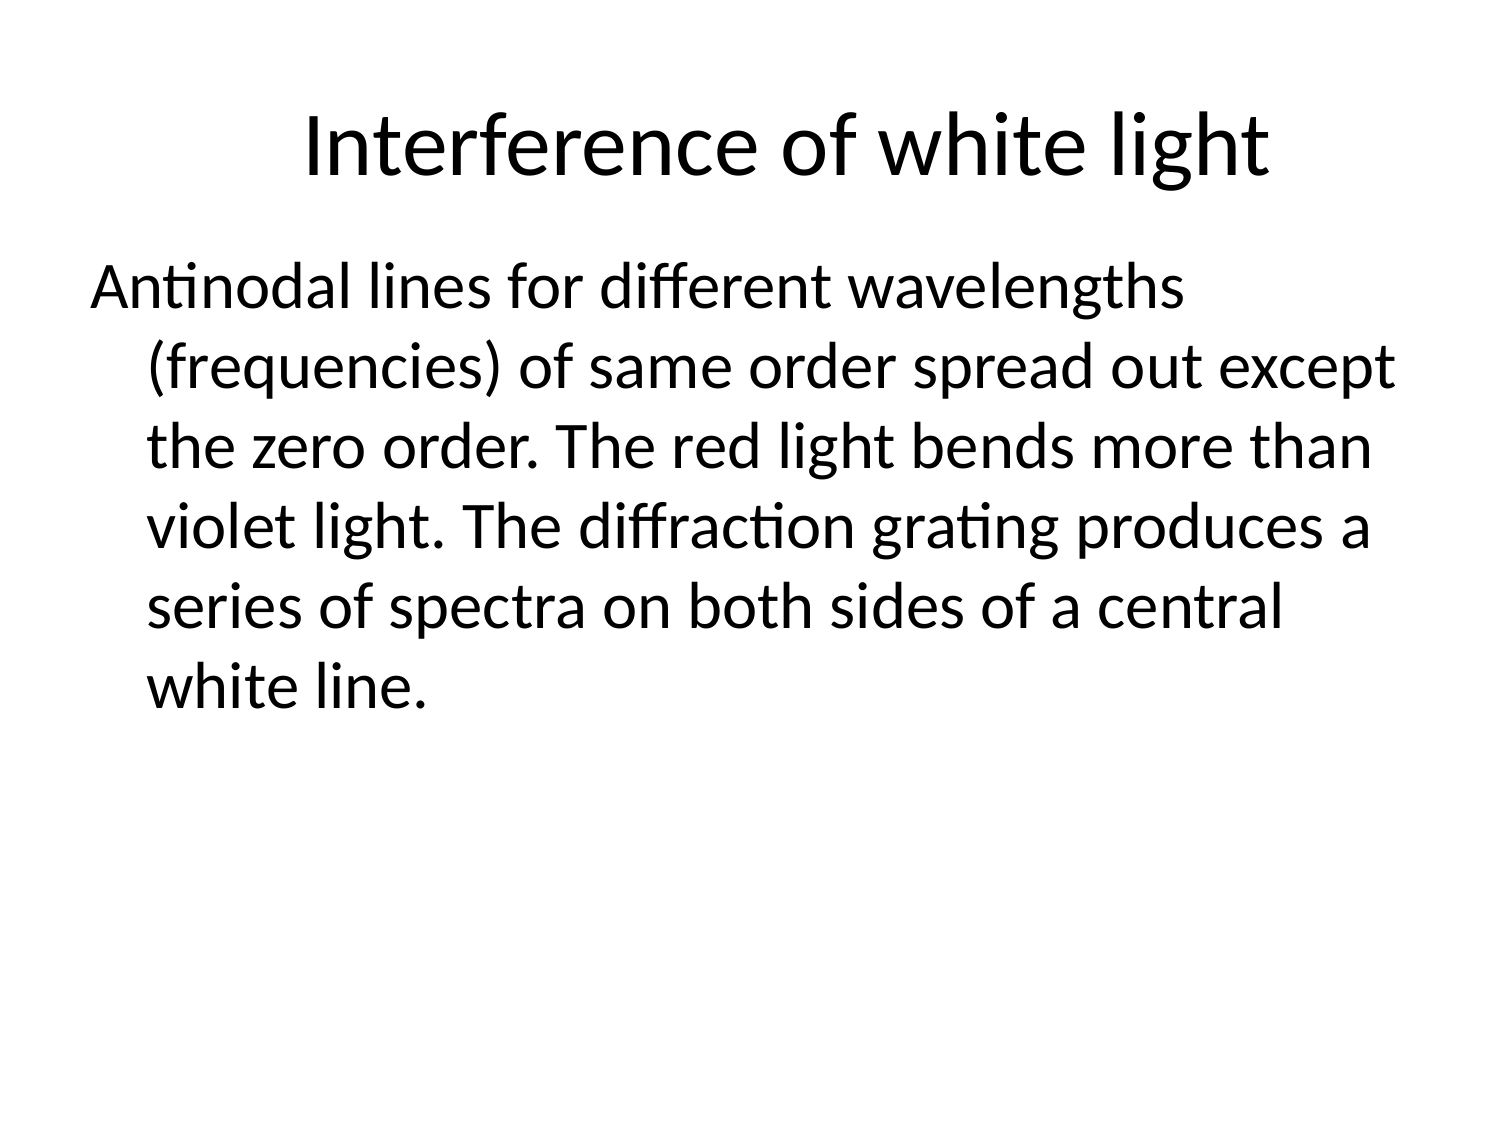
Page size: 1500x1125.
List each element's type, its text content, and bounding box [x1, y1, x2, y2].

list Antinodal lines for different wavelengths (frequencies) of same order spread out except the zero order. The red light bends more than violet light. The diffraction grating produces a series of spectra on both sides of a central white line. [75, 234, 1425, 1005]
title Interference of white light [75, 45, 1500, 233]
